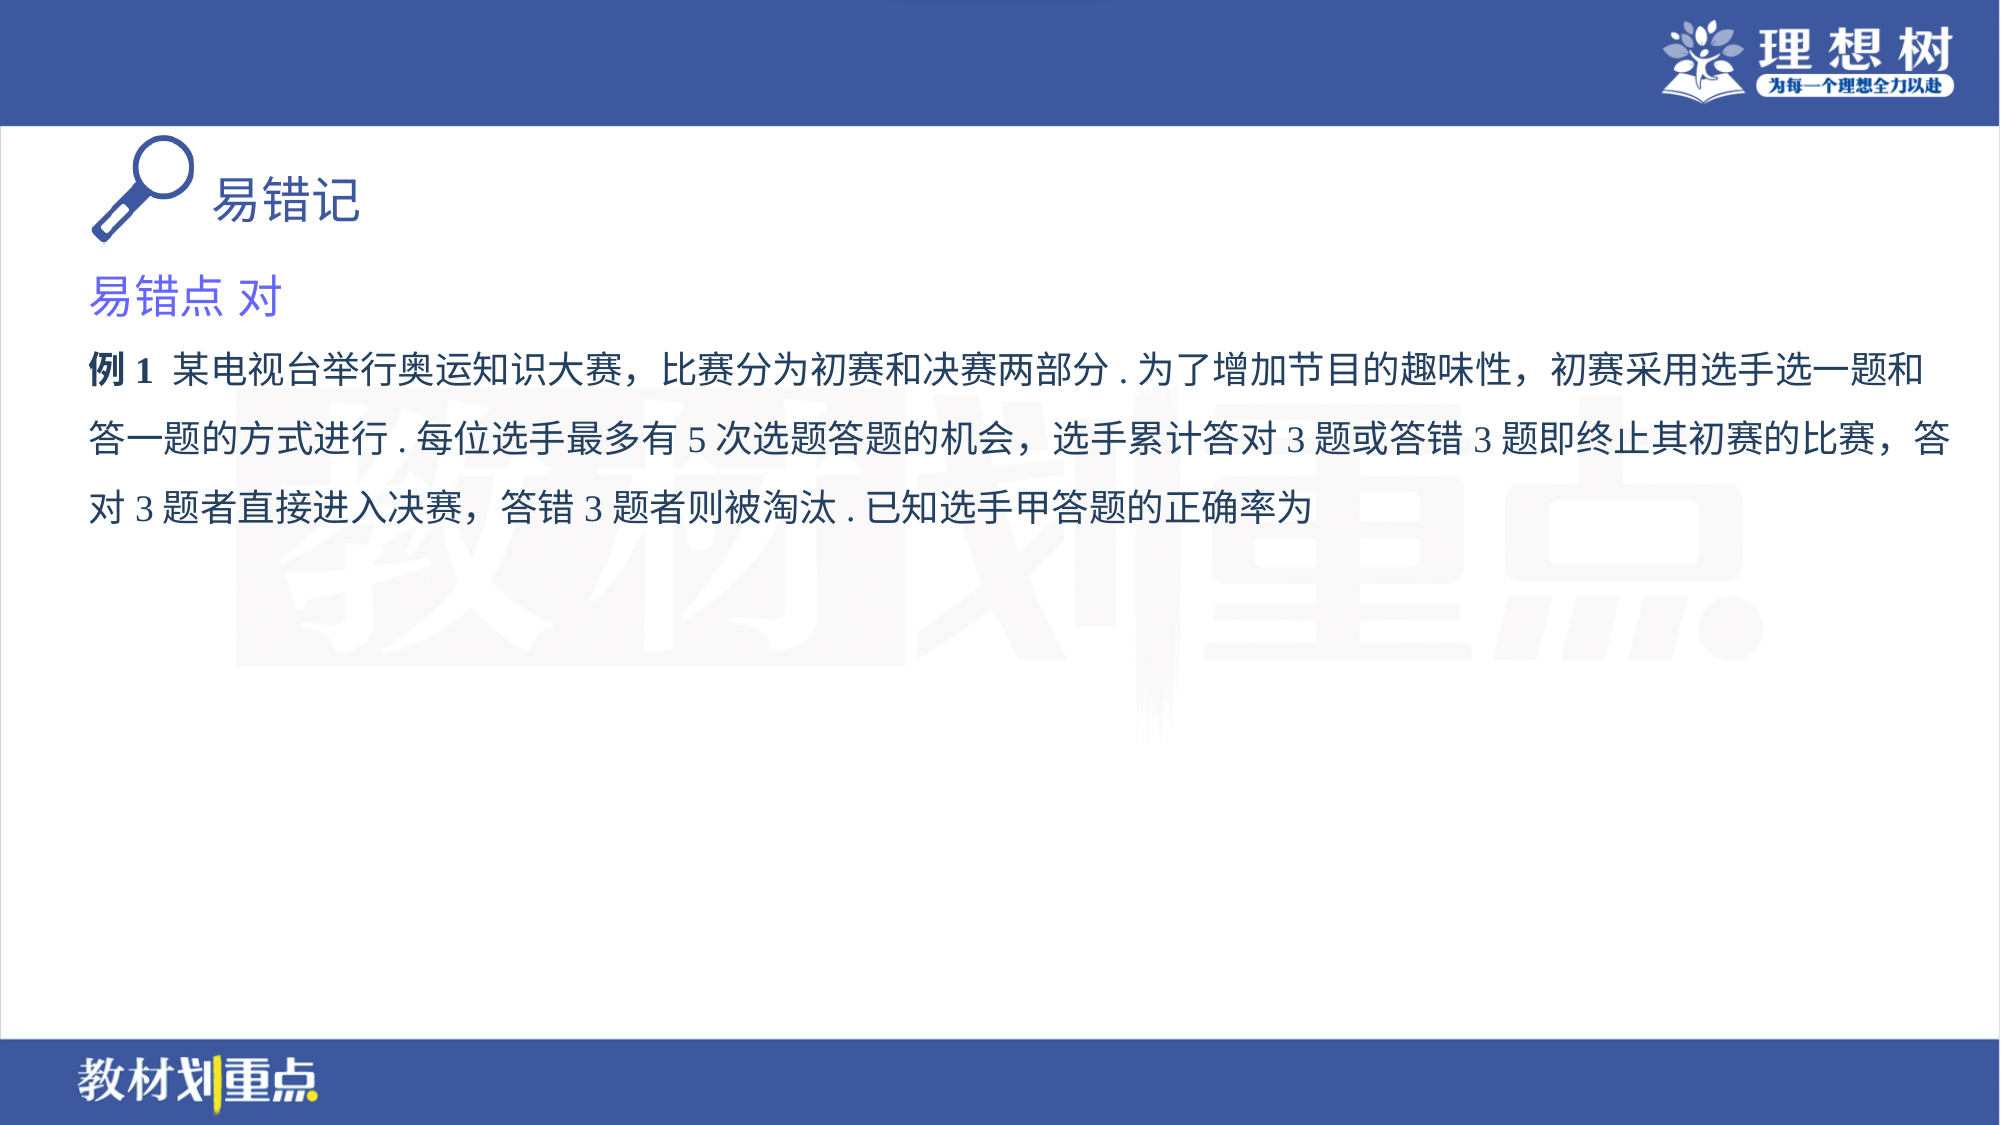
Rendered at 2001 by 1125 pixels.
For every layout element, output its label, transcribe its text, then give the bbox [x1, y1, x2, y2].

picture [0, 0, 2000, 1125]
text_box 易错记 [211, 155, 507, 241]
